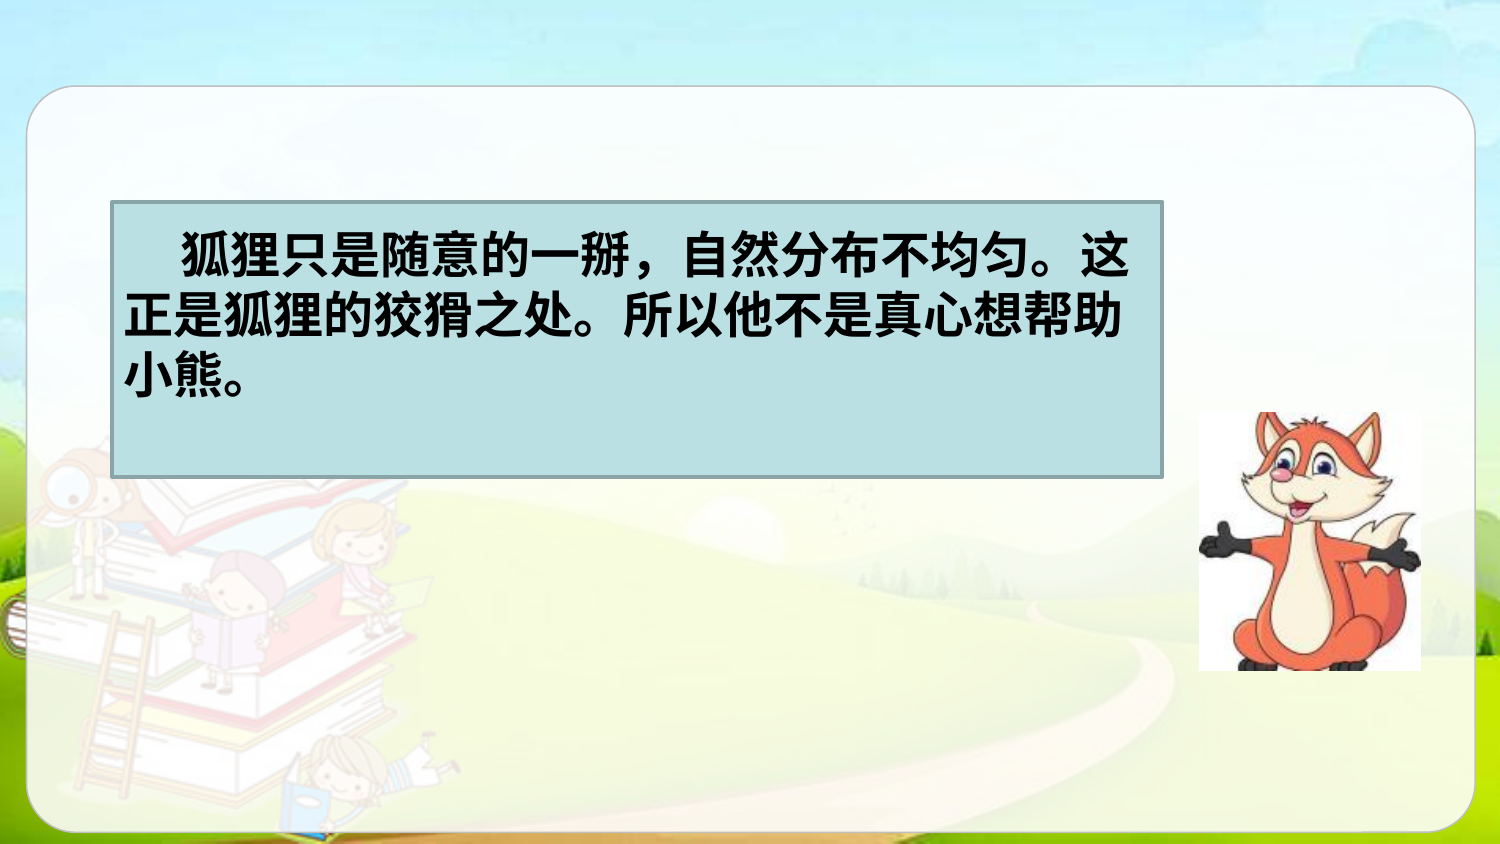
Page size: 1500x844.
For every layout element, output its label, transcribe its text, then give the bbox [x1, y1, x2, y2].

picture [0, 0, 1500, 844]
text_box 狐狸只是随意的一掰，自然分布不均匀。这正是狐狸的狡猾之处。所以他不是真心想帮助小熊。 [110, 200, 1164, 479]
